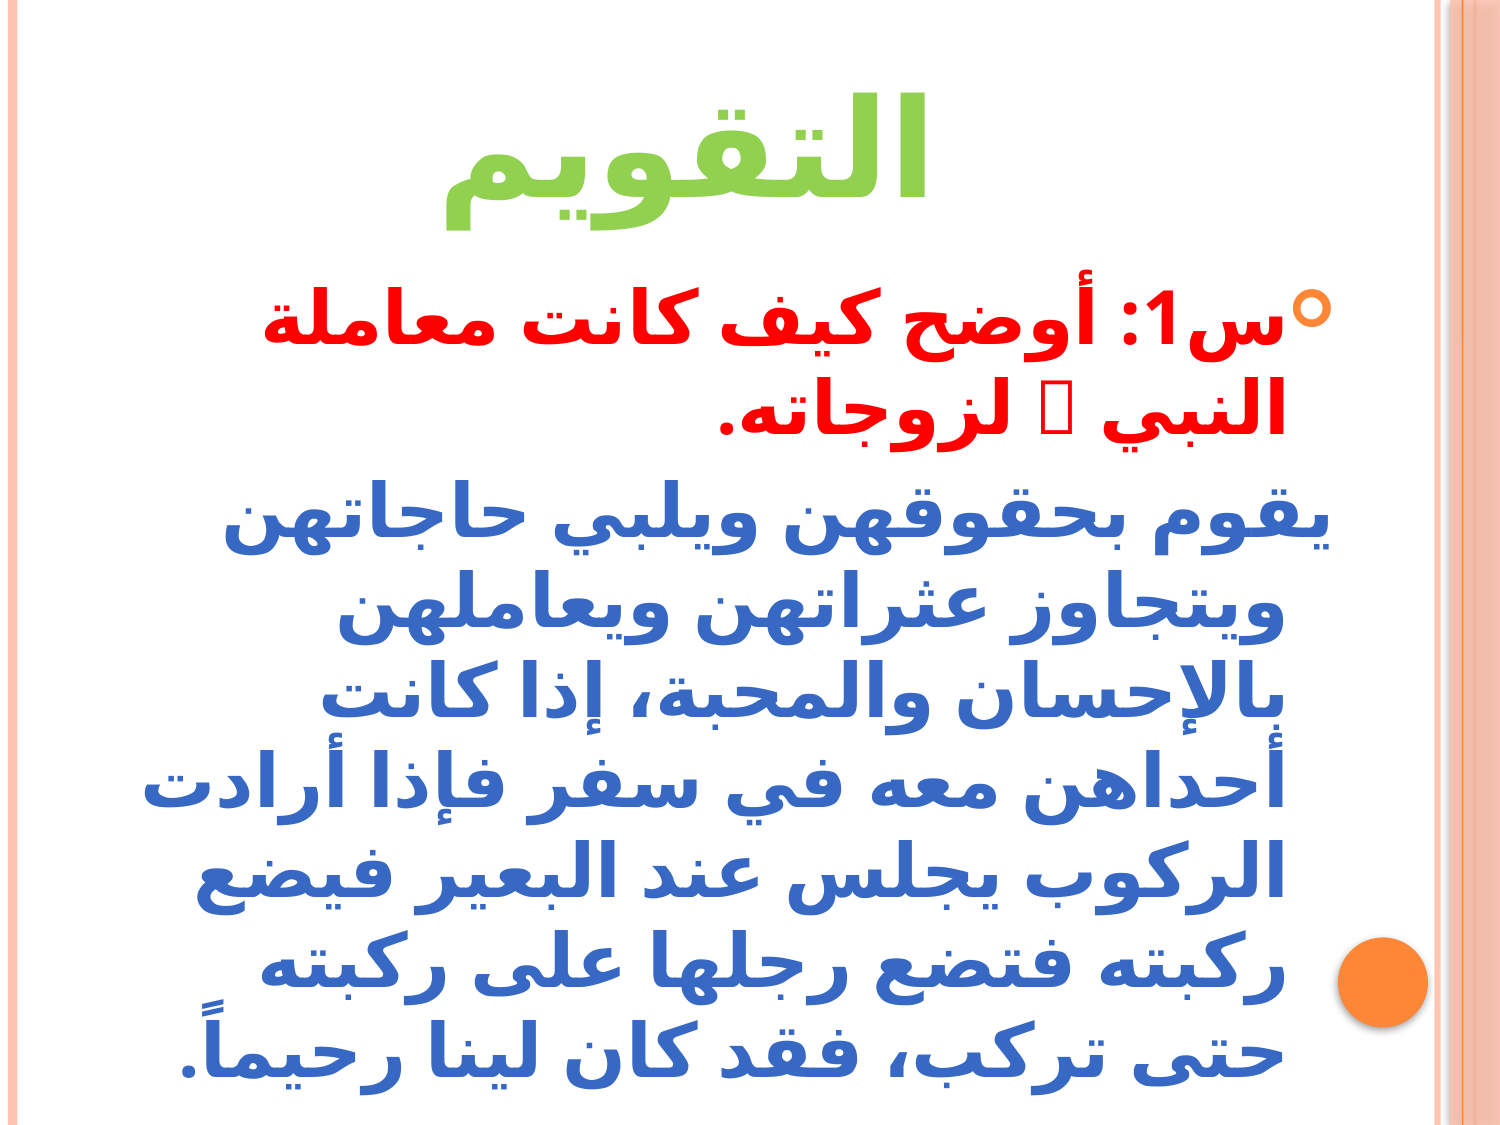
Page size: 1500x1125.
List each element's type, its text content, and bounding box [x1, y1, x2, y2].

title التقويم [75, 45, 1300, 233]
list س1: أوضح كيف كانت معاملة النبي  لزوجاته. يقوم بحقوقهن ويلبي حاجاتهن ويتجاوز عثراتهن ويعاملهن بالإحسان والمحبة، إذا كانت أحداهن معه في سفر فإذا أرادت الركوب يجلس عند البعير فيضع ركبته فتضع رجلها على ركبته حتى تركب، فقد كان لينا رحيماً. [75, 262, 1350, 1062]
